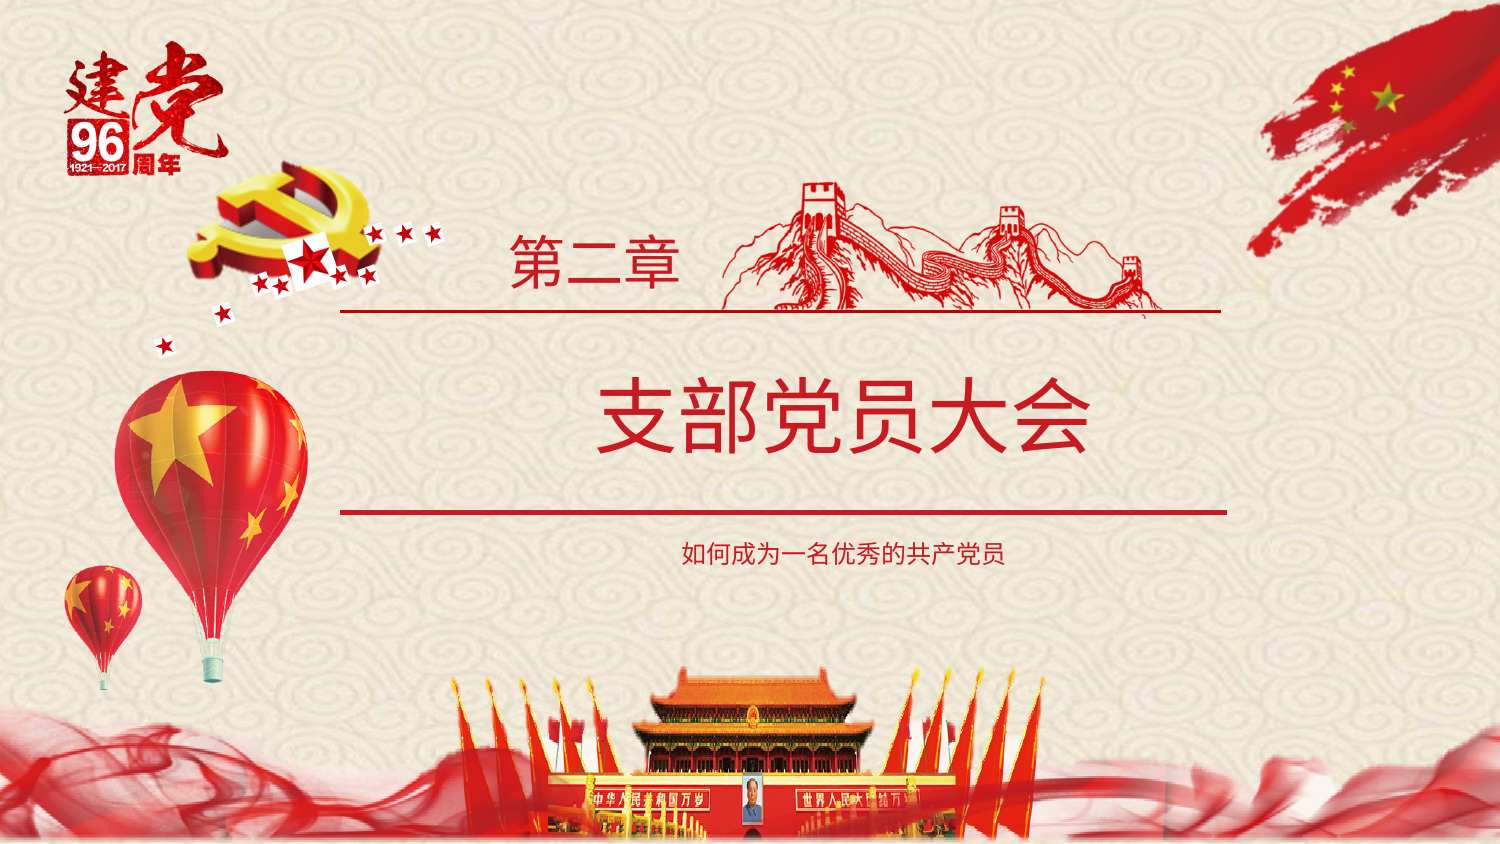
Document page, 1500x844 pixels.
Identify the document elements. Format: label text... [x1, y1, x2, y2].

text_box 支部党员大会 [379, 358, 1310, 470]
picture [0, 0, 1500, 844]
text_box 第二章 [449, 220, 713, 302]
text_box 如何成为一名优秀的共产党员 [666, 530, 1022, 576]
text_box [140, 141, 449, 310]
